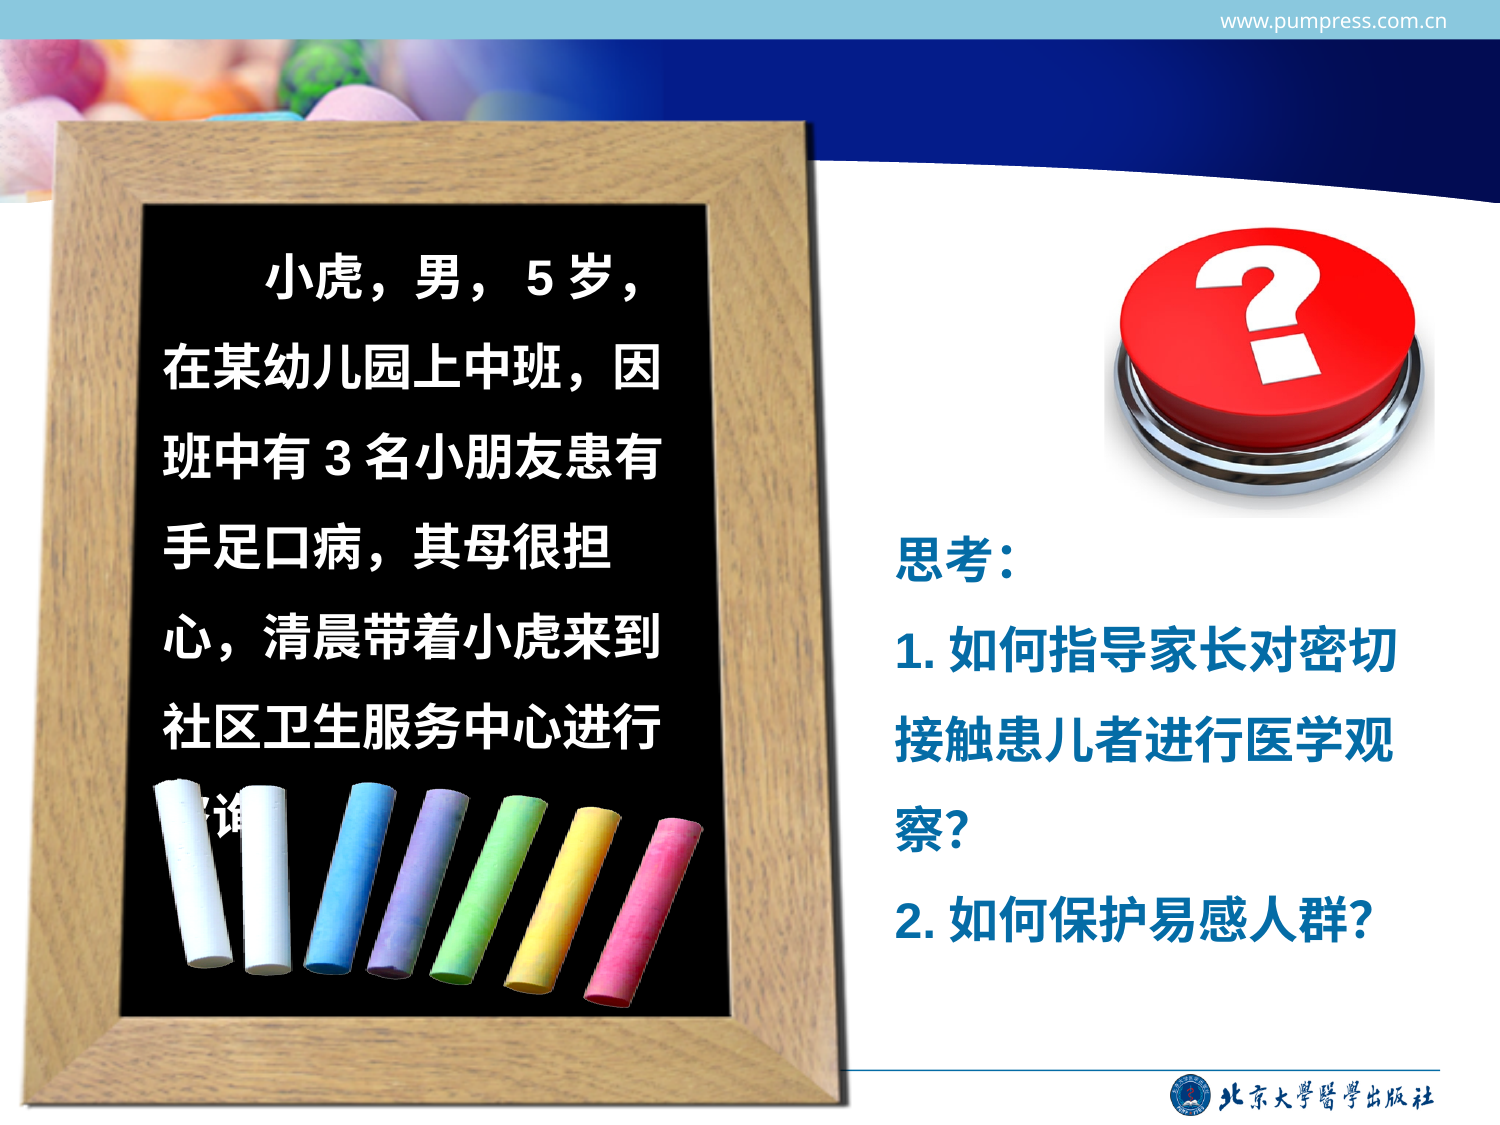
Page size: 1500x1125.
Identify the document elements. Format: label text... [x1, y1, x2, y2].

picture [1170, 1074, 1436, 1118]
slide_number www.pumpress.com.cn [1024, 0, 1463, 38]
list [1104, 219, 1435, 518]
picture [0, 40, 1500, 1125]
text_box 思考： 1.如何指导家长对密切接触患儿者进行医学观察？ 2.如何保护易感人群？ [879, 491, 1447, 957]
